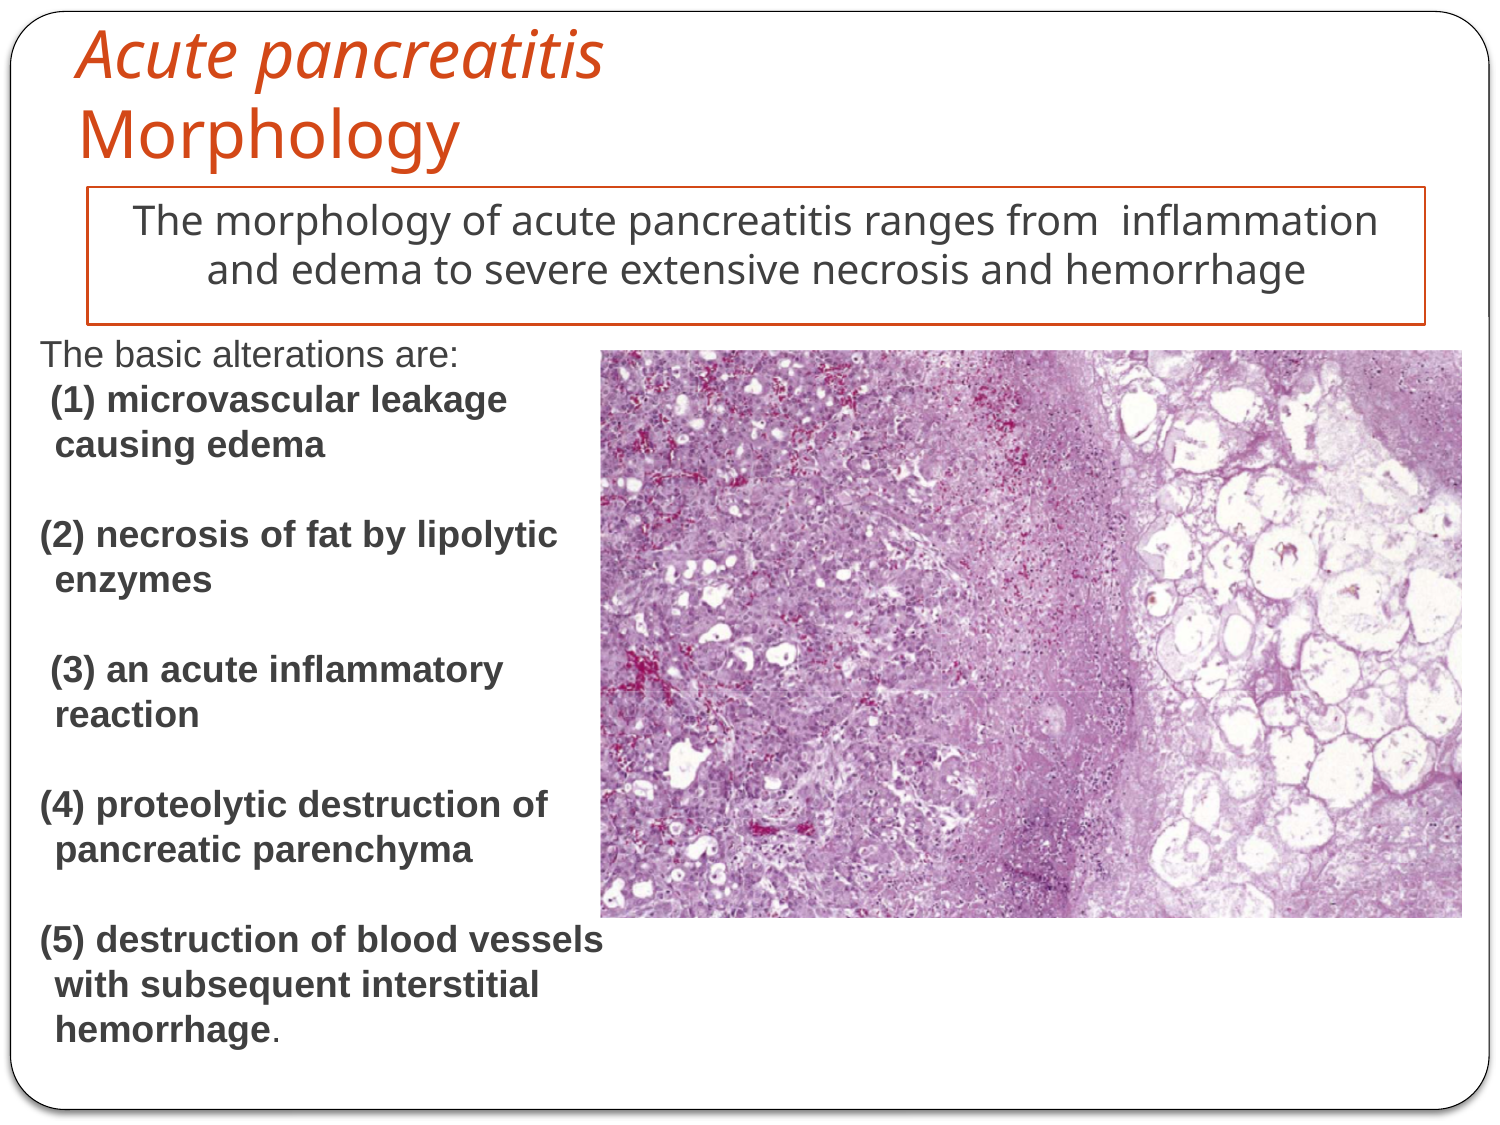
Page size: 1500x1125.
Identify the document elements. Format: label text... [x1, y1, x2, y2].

text_box The basic alterations are: (1) microvascular leakage causing edema (2) necrosis of fat by lipolytic enzymes (3) an acute inflammatory reaction (4) proteolytic destruction of pancreatic parenchyma (5) destruction of blood vessels with subsequent interstitial hemorrhage. [24, 299, 638, 1125]
list The morphology of acute pancreatitis ranges from inflammation and edema to severe extensive necrosis and hemorrhage [86, 186, 1426, 326]
picture [600, 349, 1462, 918]
title Acute pancreatitis Morphology [62, 36, 1338, 187]
